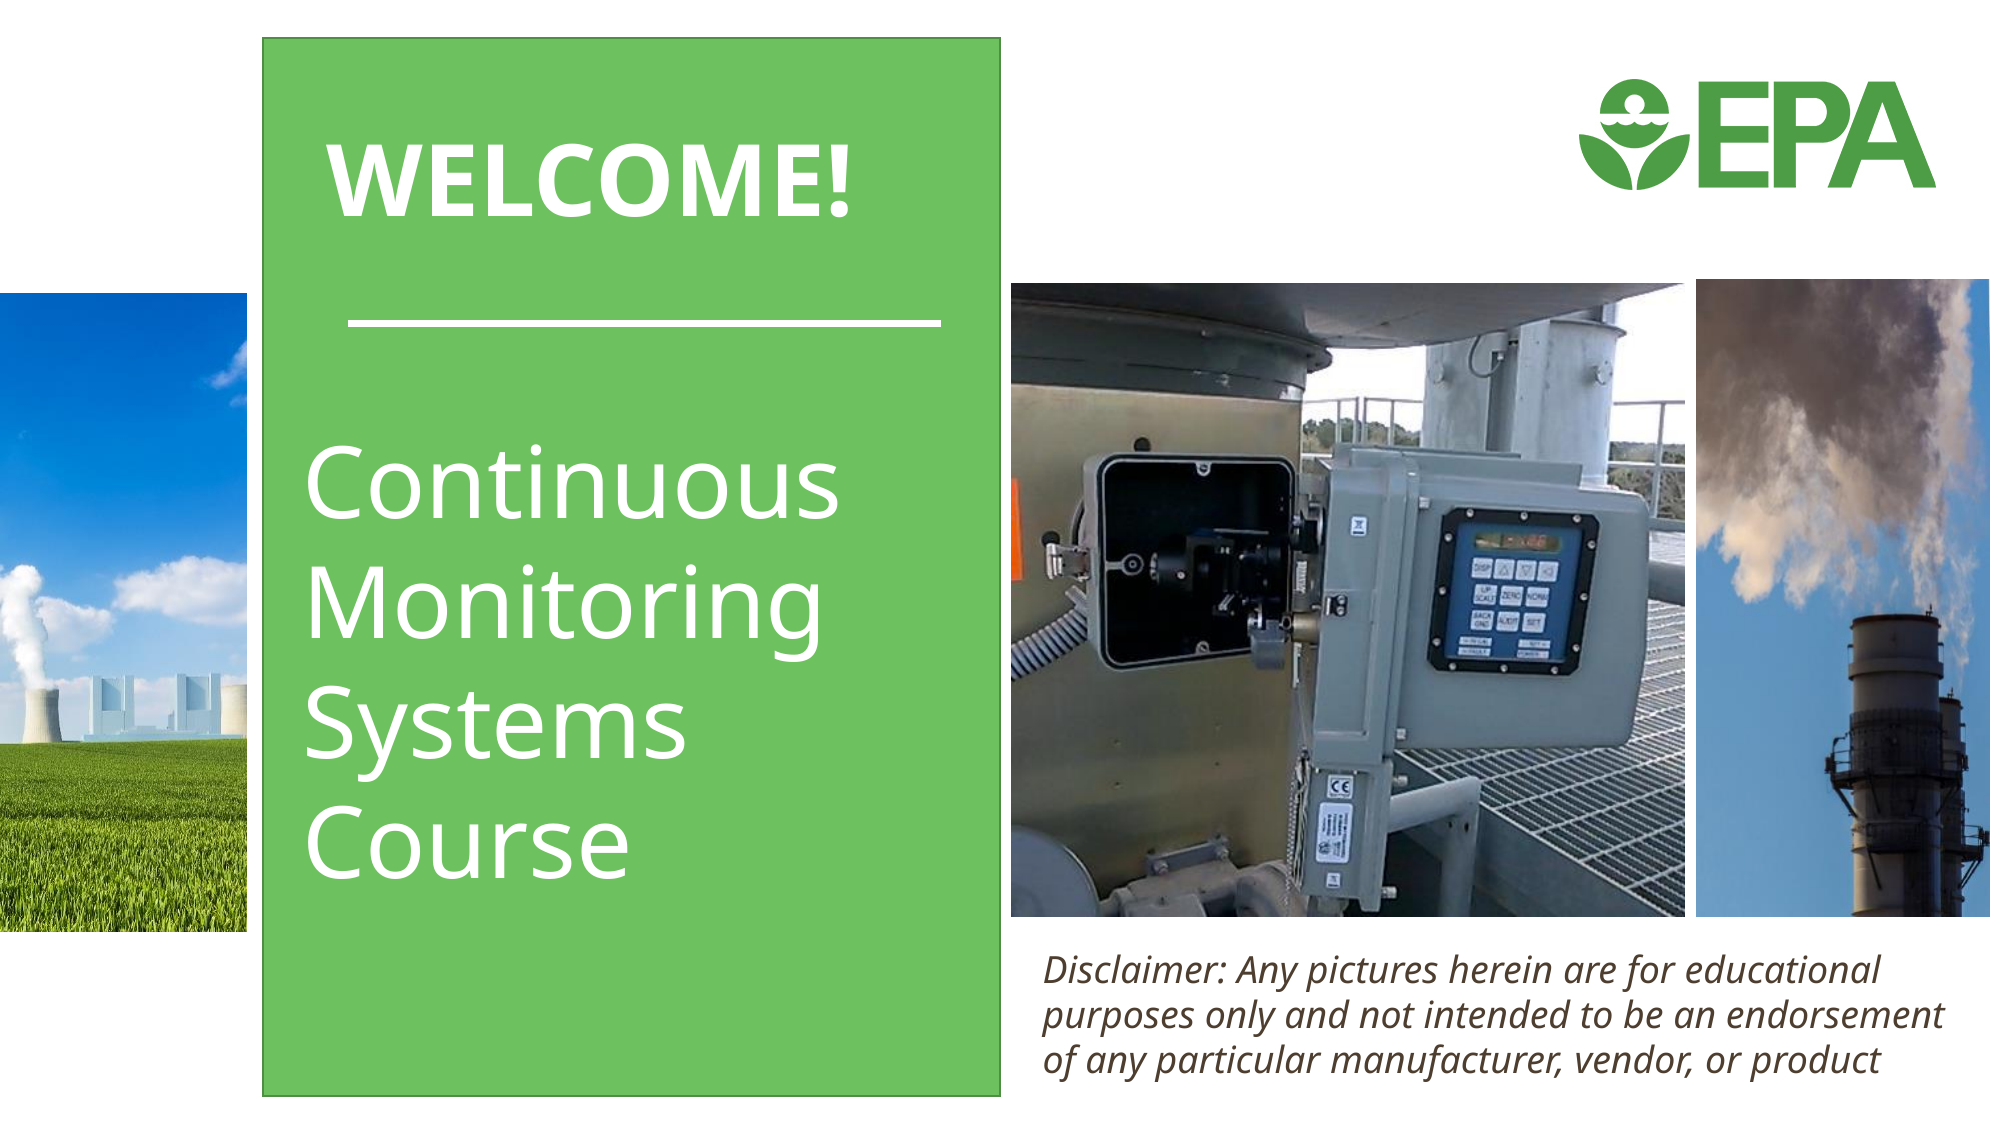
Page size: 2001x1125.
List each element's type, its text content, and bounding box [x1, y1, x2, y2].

picture [0, 293, 247, 932]
picture [1579, 79, 1936, 190]
picture [1011, 283, 1685, 917]
title WELCOME! [311, 108, 964, 233]
text_box Continuous Monitoring Systems Course [287, 411, 987, 964]
picture [1696, 279, 1990, 917]
